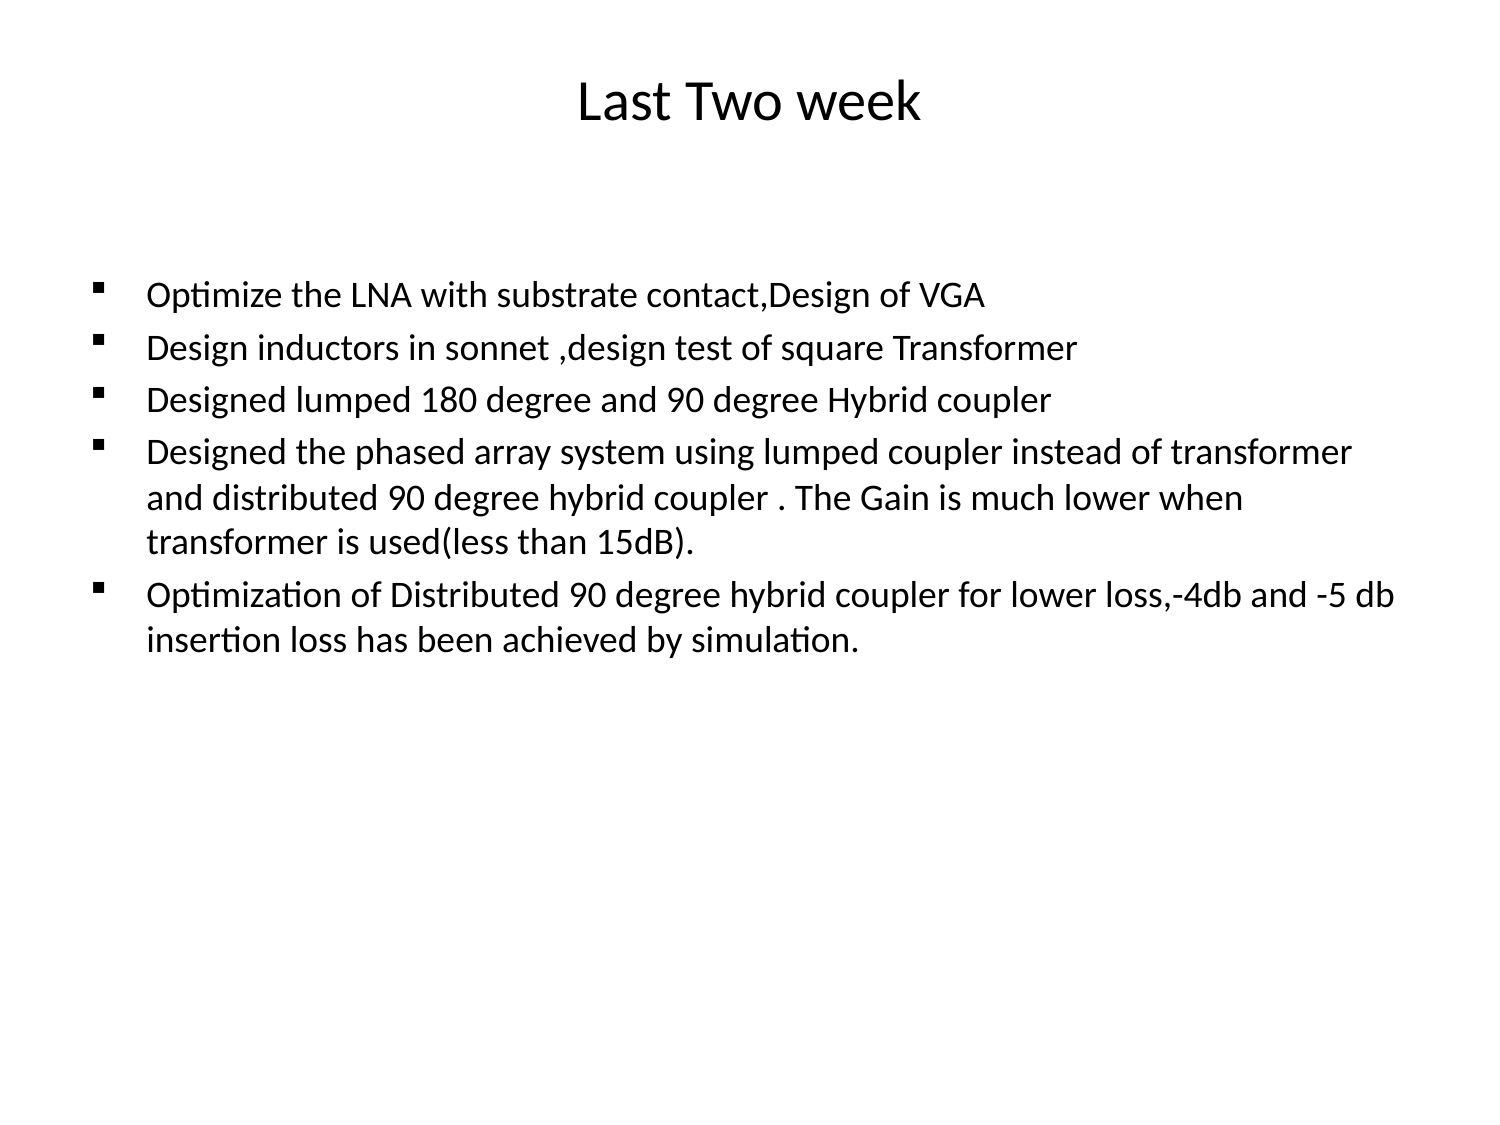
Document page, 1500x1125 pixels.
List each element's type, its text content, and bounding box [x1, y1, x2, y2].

title Last Two week [75, 45, 1425, 150]
list Optimize the LNA with substrate contact,Design of VGA Design inductors in sonnet ,design test of square Transformer Designed lumped 180 degree and 90 degree Hybrid coupler Designed the phased array system using lumped coupler instead of transformer and distributed 90 degree hybrid coupler . The Gain is much lower when transformer is used(less than 15dB). Optimization of Distributed 90 degree hybrid coupler for lower loss,-4db and -5 db insertion loss has been achieved by simulation. [75, 262, 1425, 1005]
